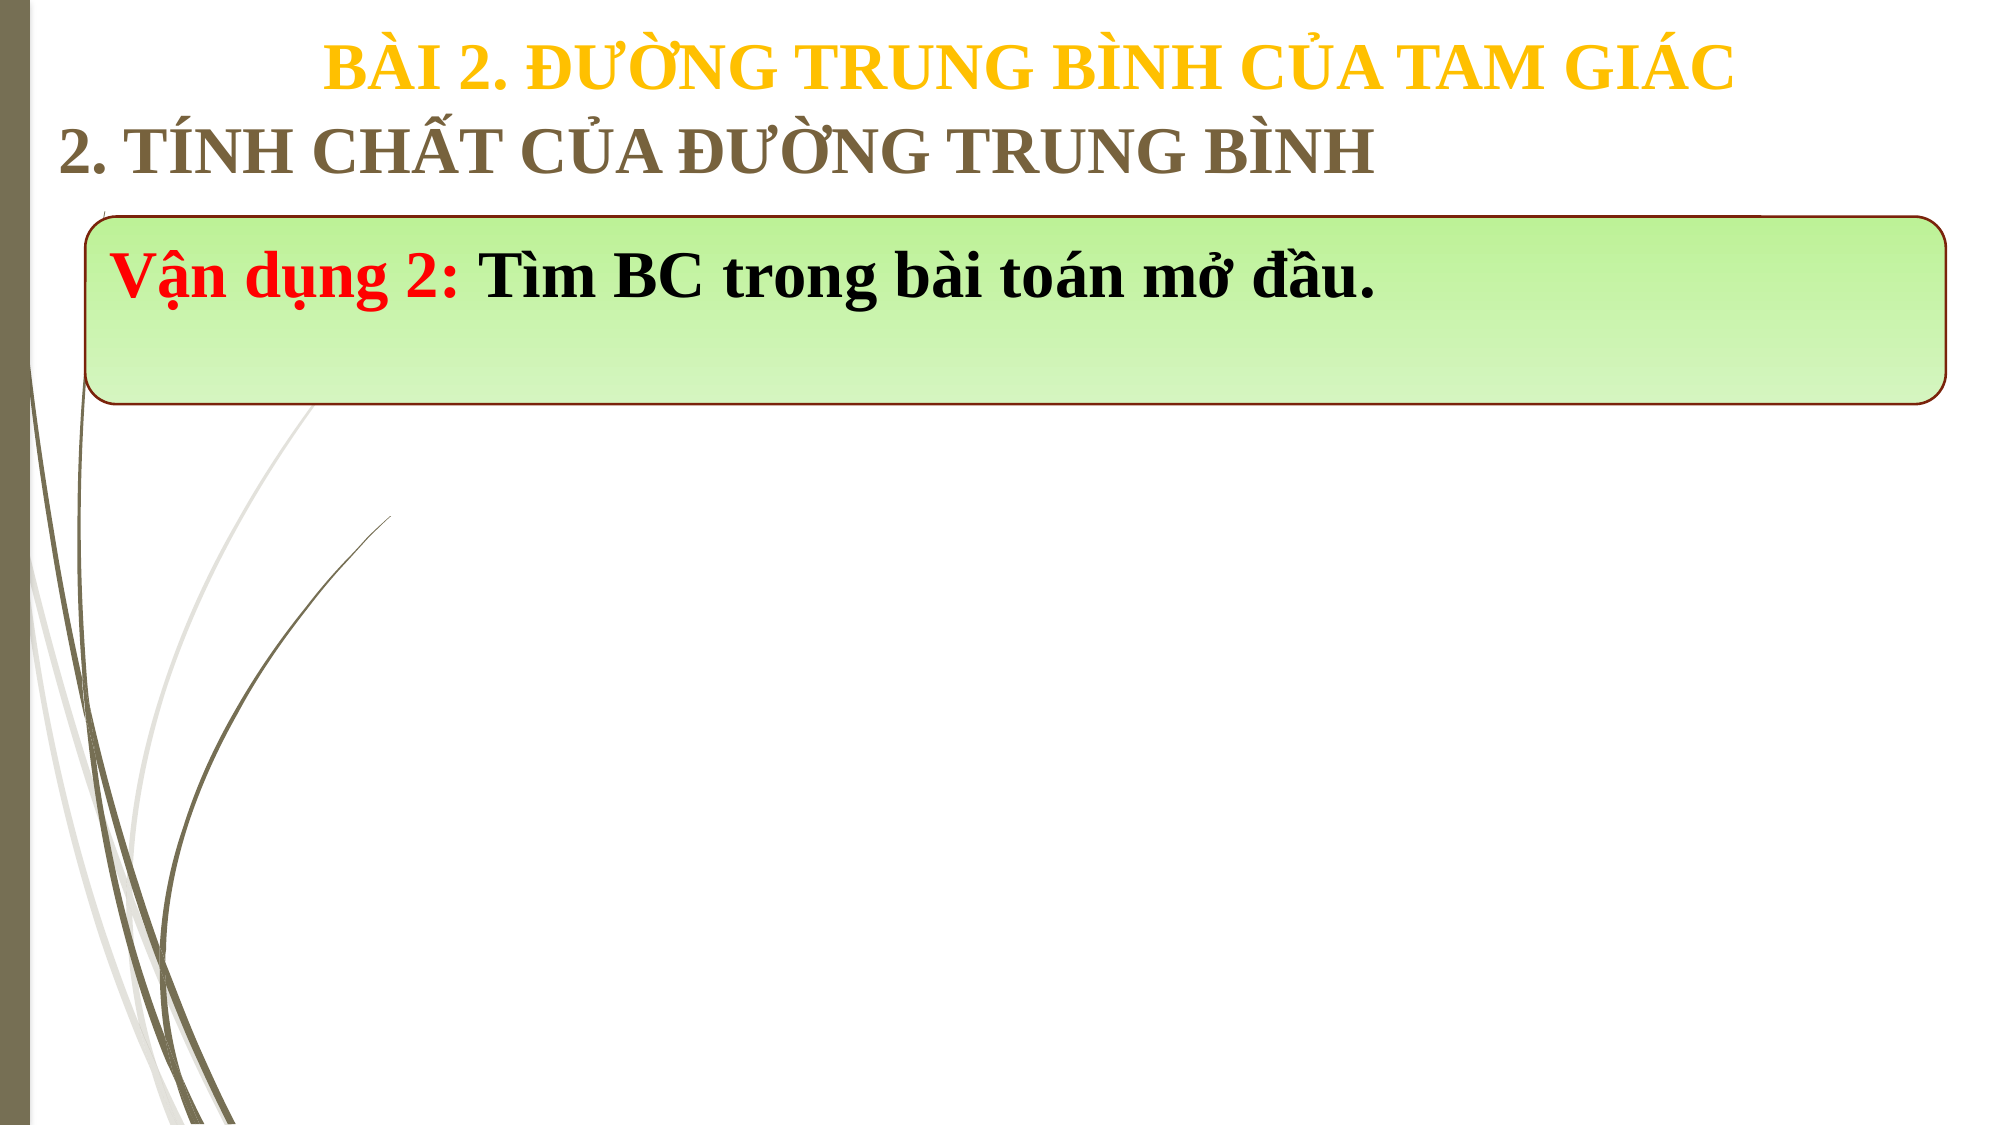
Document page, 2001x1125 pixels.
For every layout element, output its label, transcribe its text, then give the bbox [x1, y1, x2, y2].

text_box BÀI 2. ĐƯỜNG TRUNG BÌNH CỦA TAM GIÁC [308, 15, 1789, 110]
text_box Vận dụng 2: Tìm BC trong bài toán mở đầu. [83, 215, 1948, 406]
text_box 2. TÍNH CHẤT CỦA ĐƯỜNG TRUNG BÌNH [43, 99, 1555, 195]
